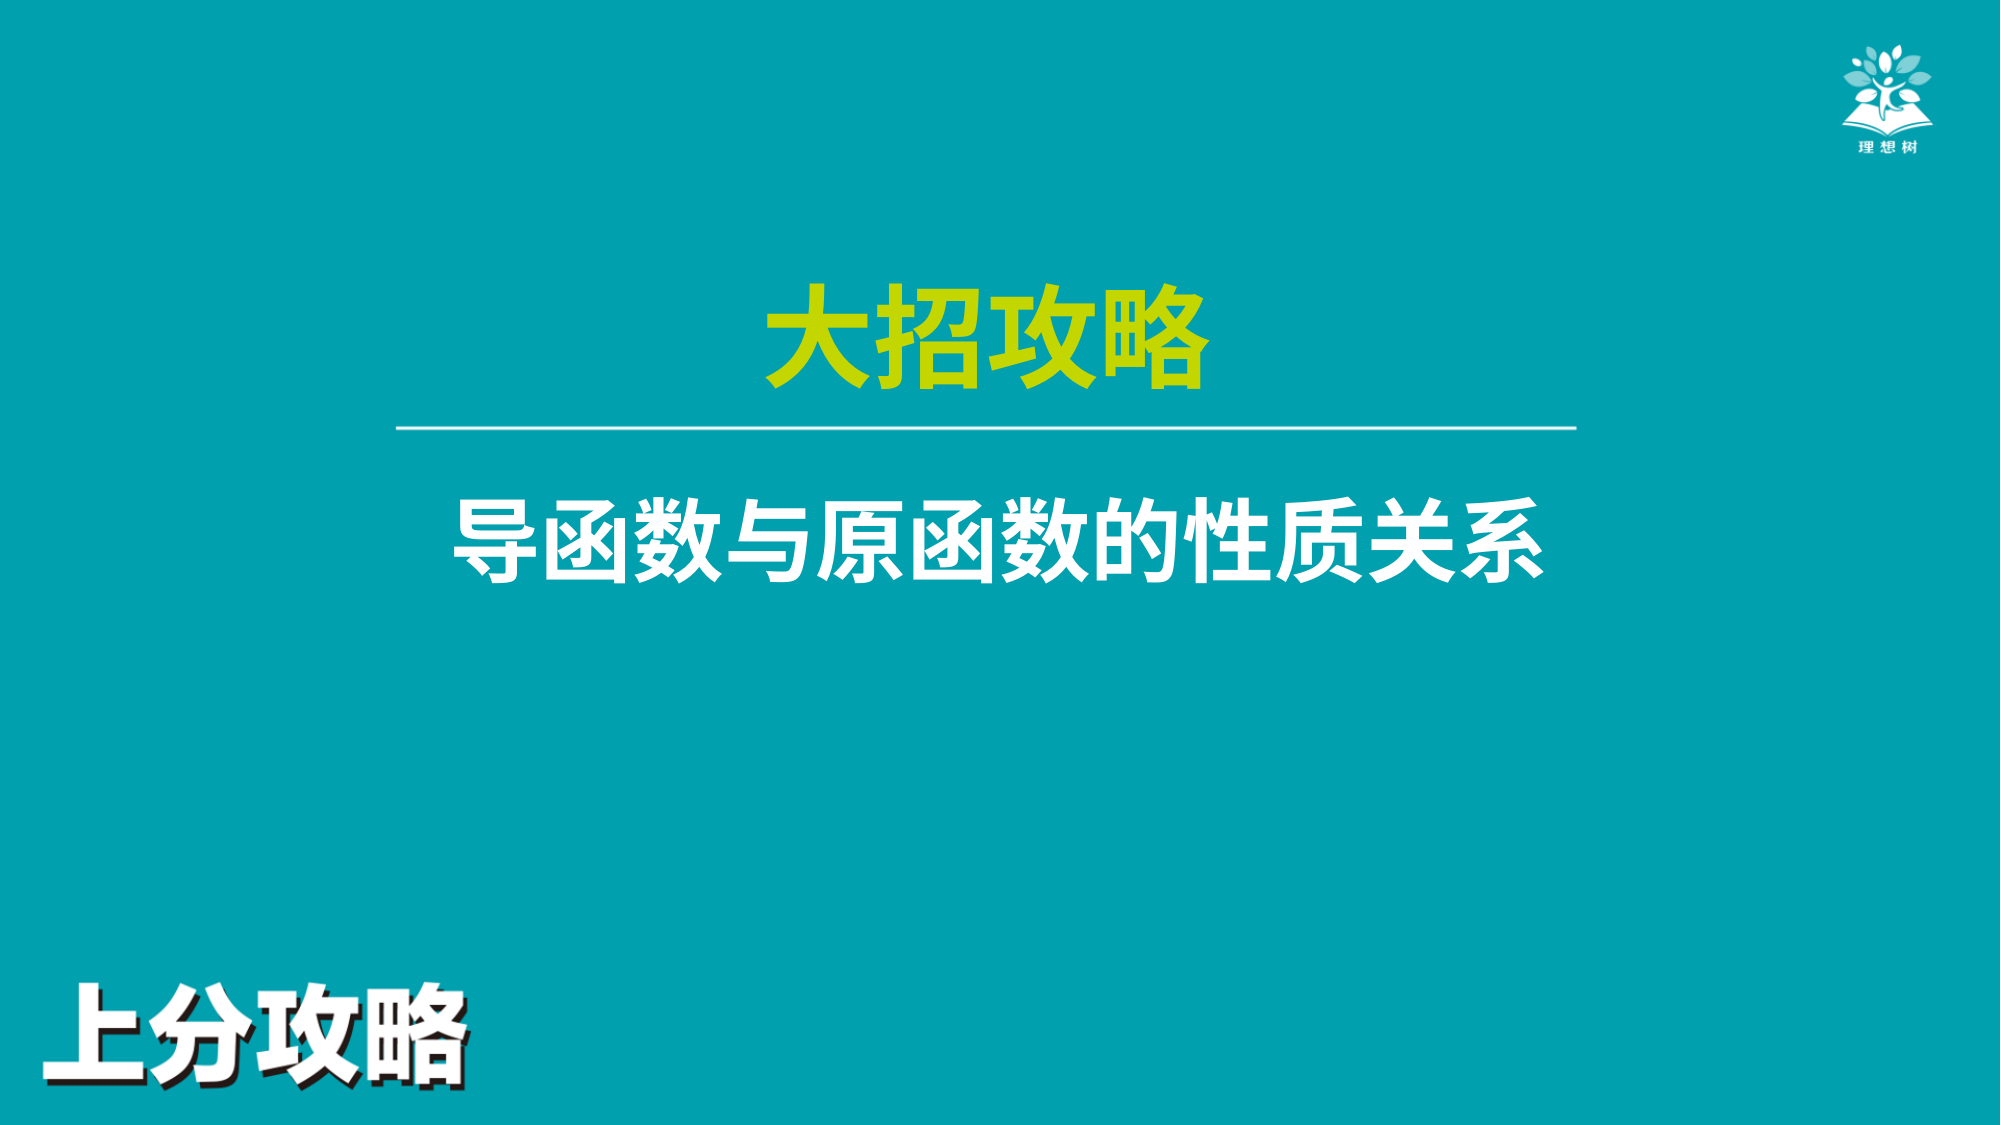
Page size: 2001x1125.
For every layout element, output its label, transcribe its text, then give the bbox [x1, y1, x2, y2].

picture [0, 0, 2000, 472]
picture [0, 603, 2000, 1125]
text_box 大招攻略 [395, 253, 1577, 413]
text_box 导函数与原函数的性质关系 [0, 472, 2000, 603]
